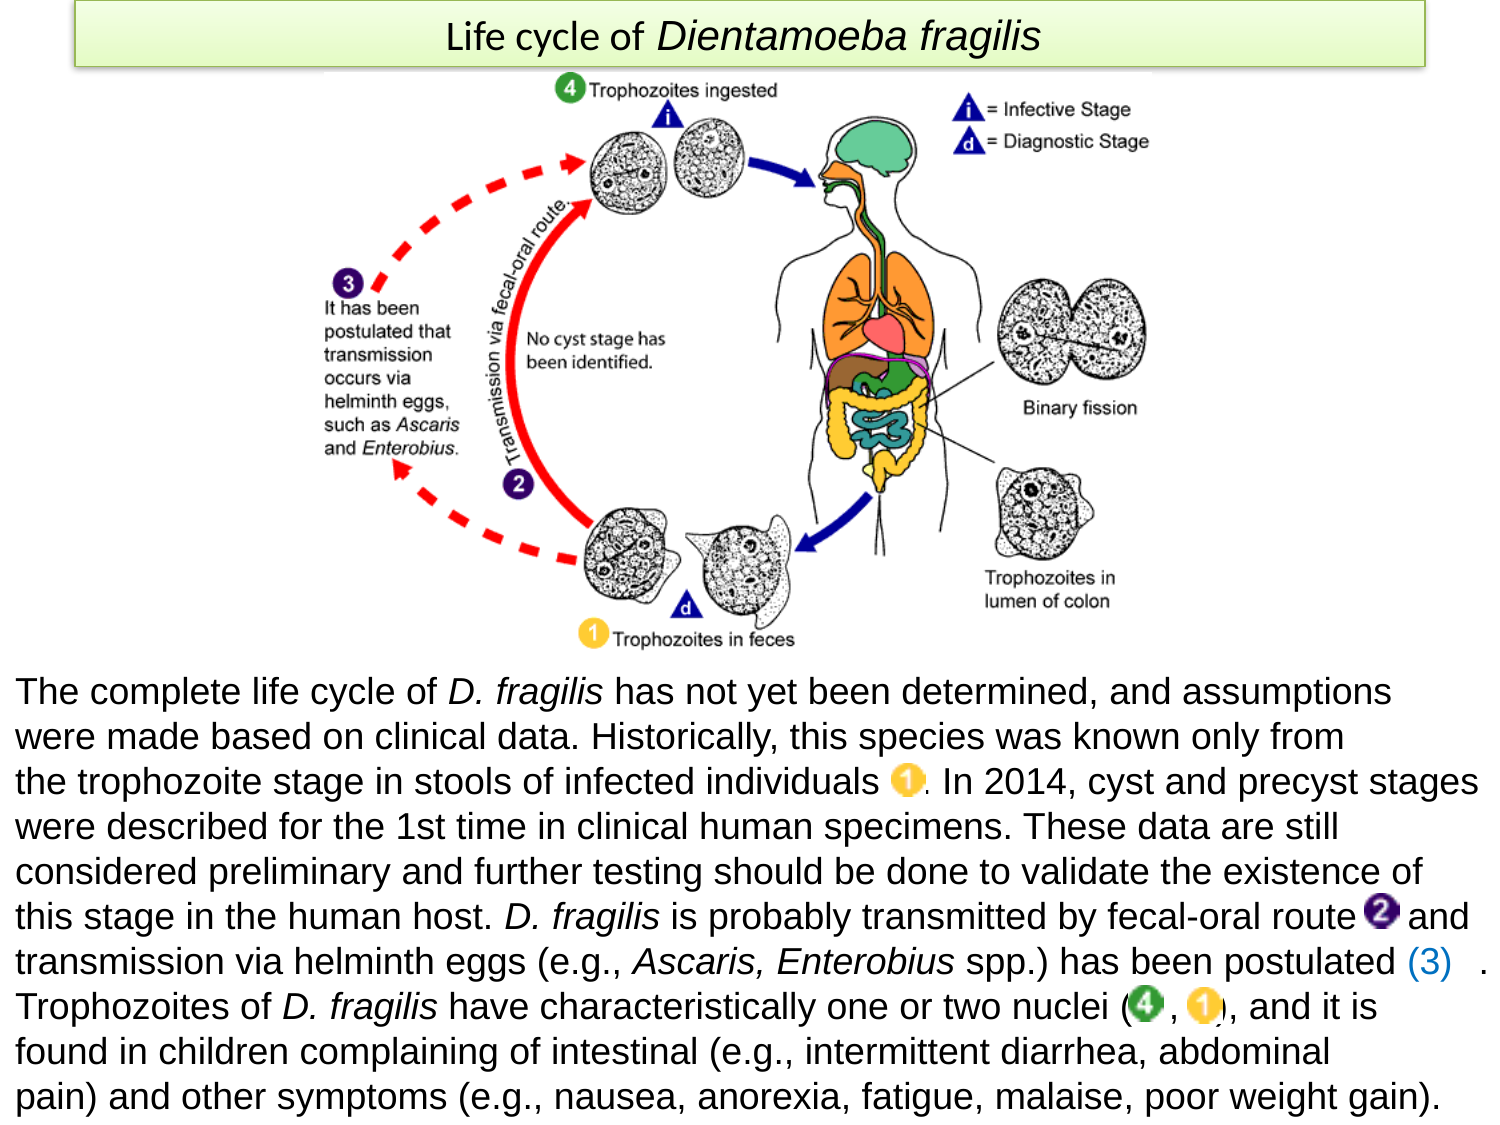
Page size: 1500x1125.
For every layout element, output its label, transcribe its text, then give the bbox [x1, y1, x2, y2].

title Life cycle of Dientamoeba fragilis [74, 0, 1426, 67]
picture [891, 762, 926, 798]
text_box The complete life cycle of D. fragilis has not yet been determined, and assumptions were made based on clinical data. Historically, this species was known only from the trophozoite stage in stools of infected individuals . In 2014, cyst and precyst stages were described for the 1st time in clinical human specimens. These data are still considered preliminary and further testing should be done to validate the existence of this stage in the human host. D. fragilis is probably transmitted by fecal-oral route and transmission via helminth eggs (e.g., Ascaris, Enterobius spp.) has been postulated (3) . Trophozoites of D. fragilis have characteristically one or two nuclei ( , ), and it is found in children complaining of intestinal (e.g., intermittent diarrhea, abdominal pain) and other symptoms (e.g., nausea, anorexia, fatigue, malaise, poor weight gain). [0, 659, 1500, 1125]
picture [1127, 985, 1164, 1022]
picture [1363, 892, 1400, 929]
picture [1186, 987, 1223, 1024]
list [324, 72, 1152, 653]
